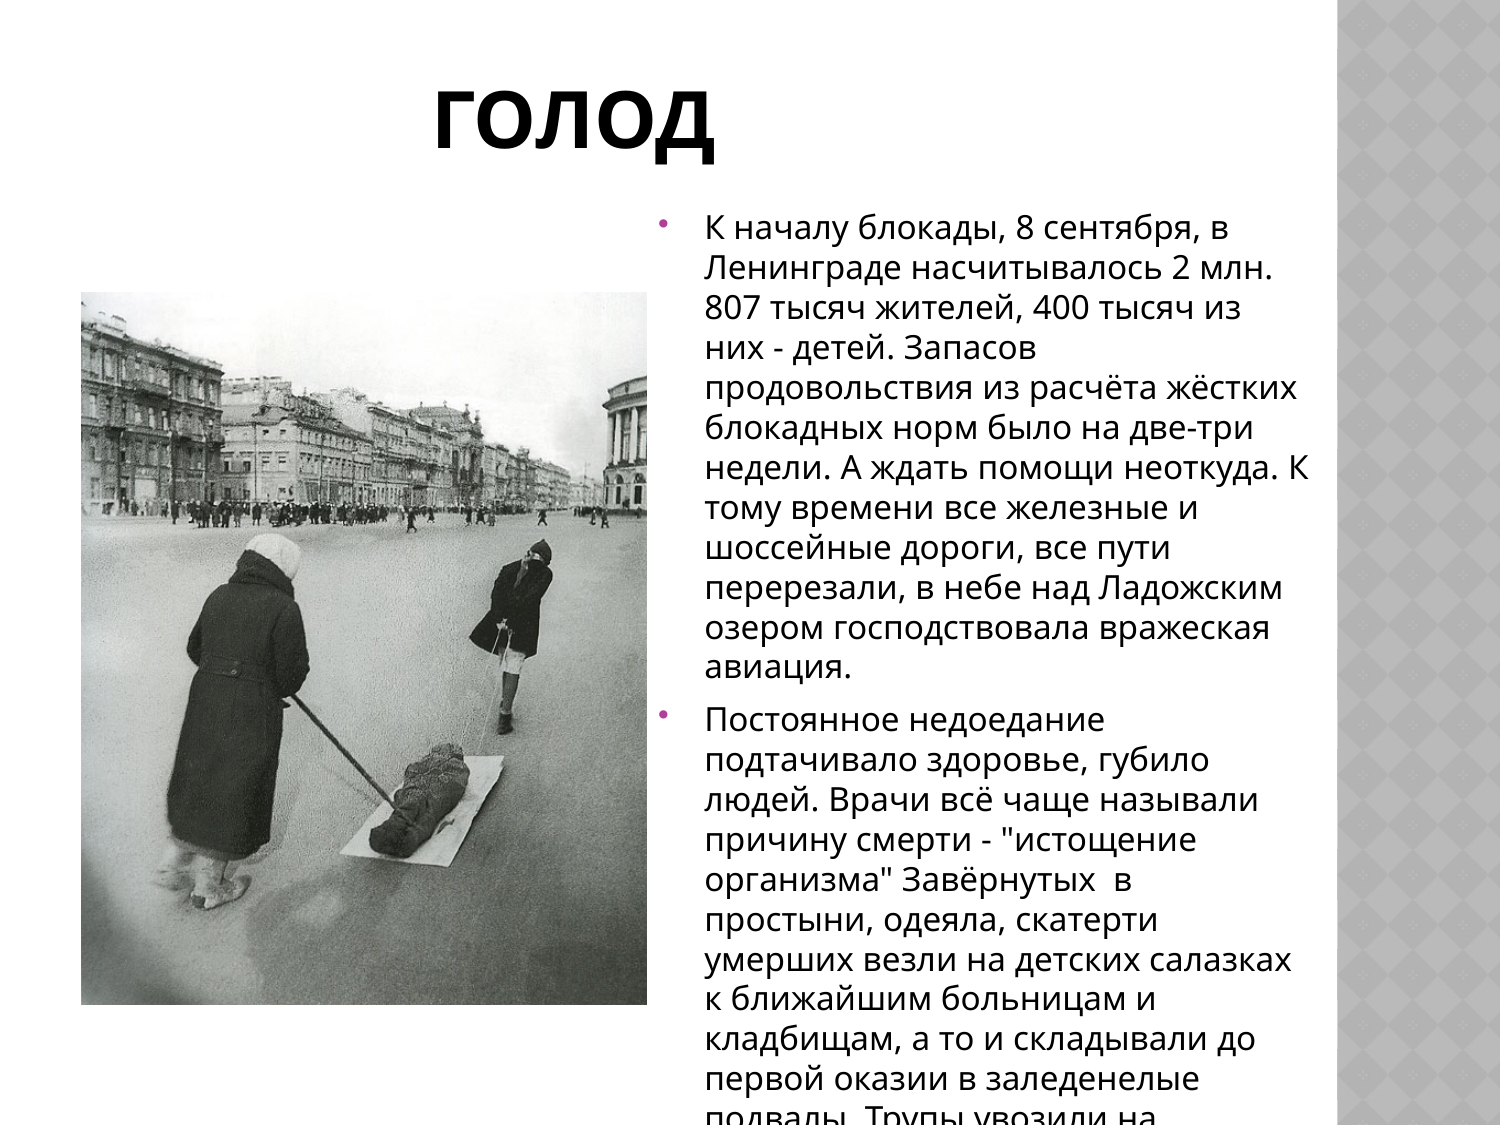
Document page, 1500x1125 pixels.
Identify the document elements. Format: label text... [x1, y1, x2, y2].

list К началу блокады, 8 сентября, в Ленинграде насчитывалось 2 млн. 807 тысяч жителей, 400 тысяч из них - детей. Запасов продовольствия из расчёта жёстких блокадных норм было на две-три недели. А ждать помощи неоткуда. К тому времени все железные и шоссейные дороги, все пути перерезали, в небе над Ладожским озером господствовала вражеская авиация. Постоянное недоедание подтачивало здоровье, губило людей. Врачи всё чаще называли причину смерти - "истощение организма" Завёрнутых в простыни, одеяла, скатерти умерших везли на детских салазках к ближайшим больницам и кладбищам, а то и складывали до первой оказии в заледенелые подвалы. Трупы увозили на грузовиках, как дрова, - навалом … [644, 199, 1325, 1079]
title Голод [75, 52, 1263, 164]
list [81, 292, 647, 1006]
